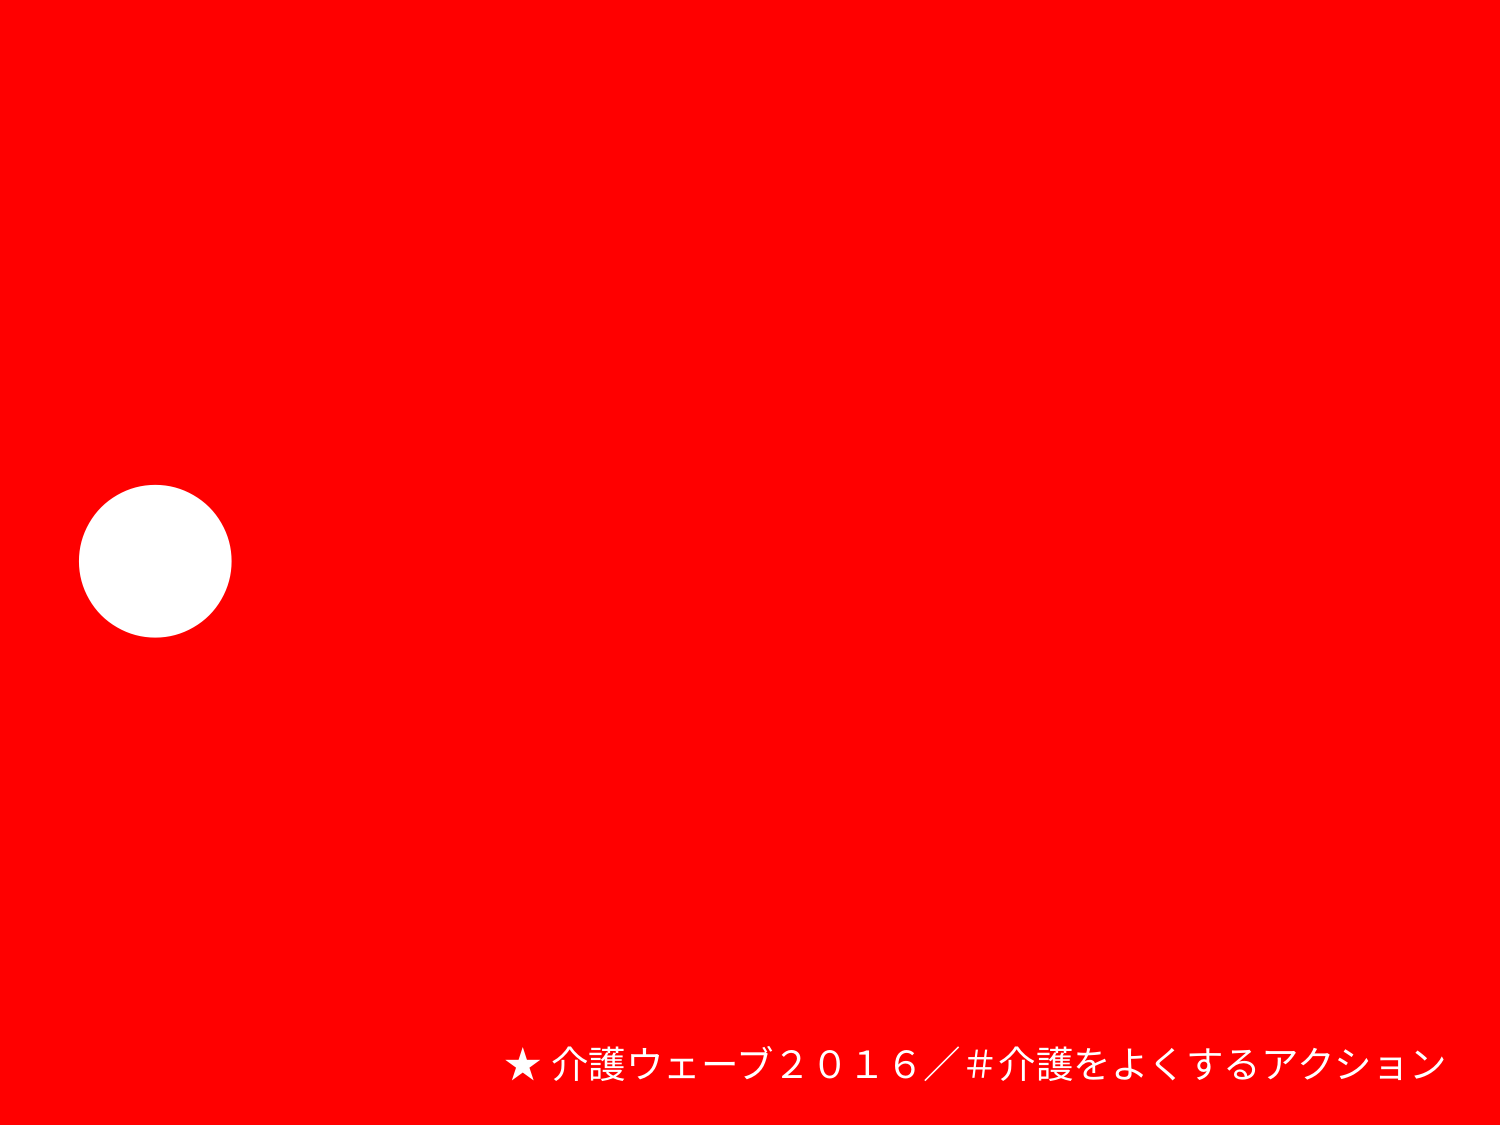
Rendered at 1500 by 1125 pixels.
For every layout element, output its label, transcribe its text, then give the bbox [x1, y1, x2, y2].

text_box ★介護ウェーブ２０１６／＃介護をよくするアクション [490, 1033, 1500, 1094]
text_box ● [53, 91, 1495, 976]
